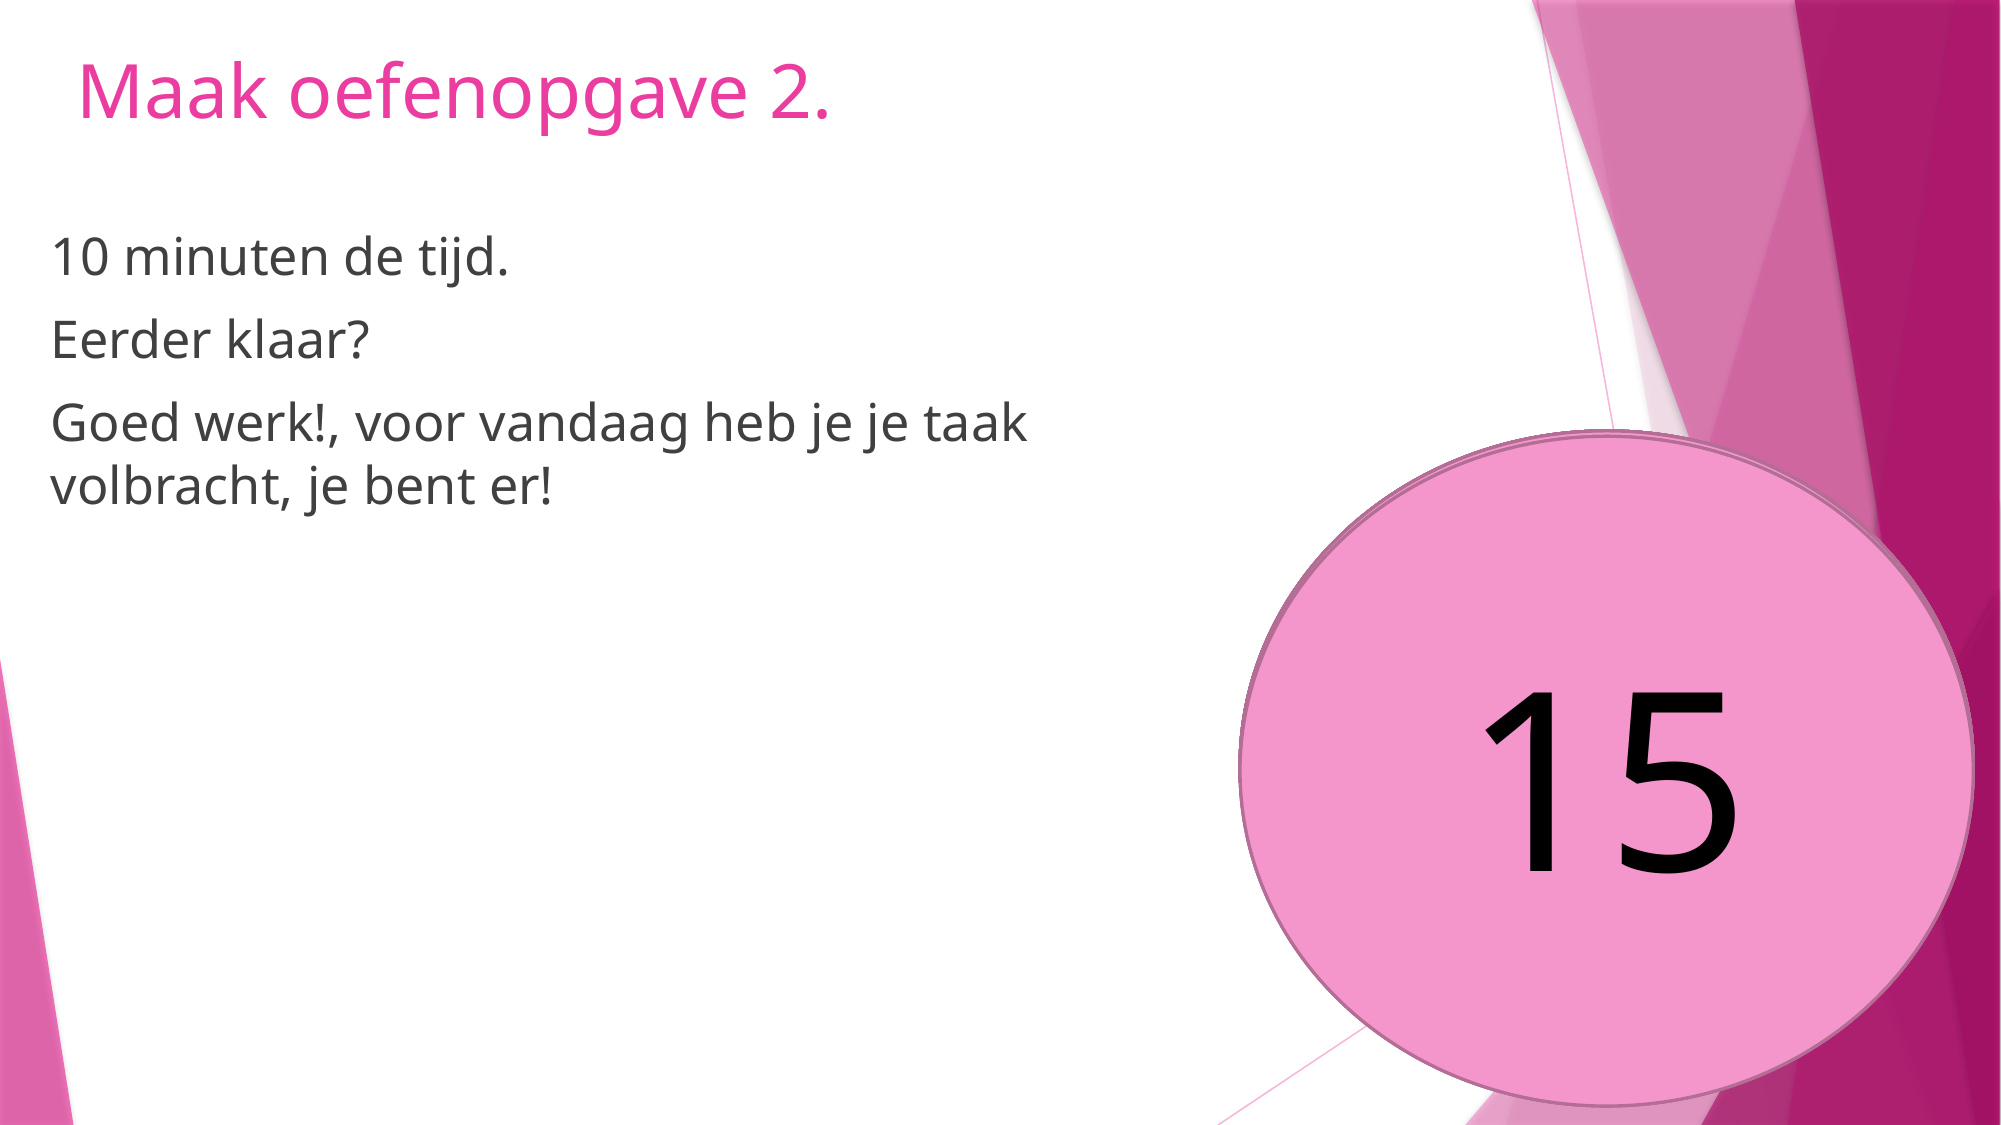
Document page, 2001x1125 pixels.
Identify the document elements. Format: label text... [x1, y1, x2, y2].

text_box 13 [1242, 429, 1972, 723]
title Maak oefenopgave 2. [61, 35, 1684, 317]
list 10 minuten de tijd. Eerder klaar? Goed werk!, voor vandaag heb je je taak volbracht, je bent er! [35, 215, 1241, 1008]
text_box 15 [1238, 434, 1975, 1108]
